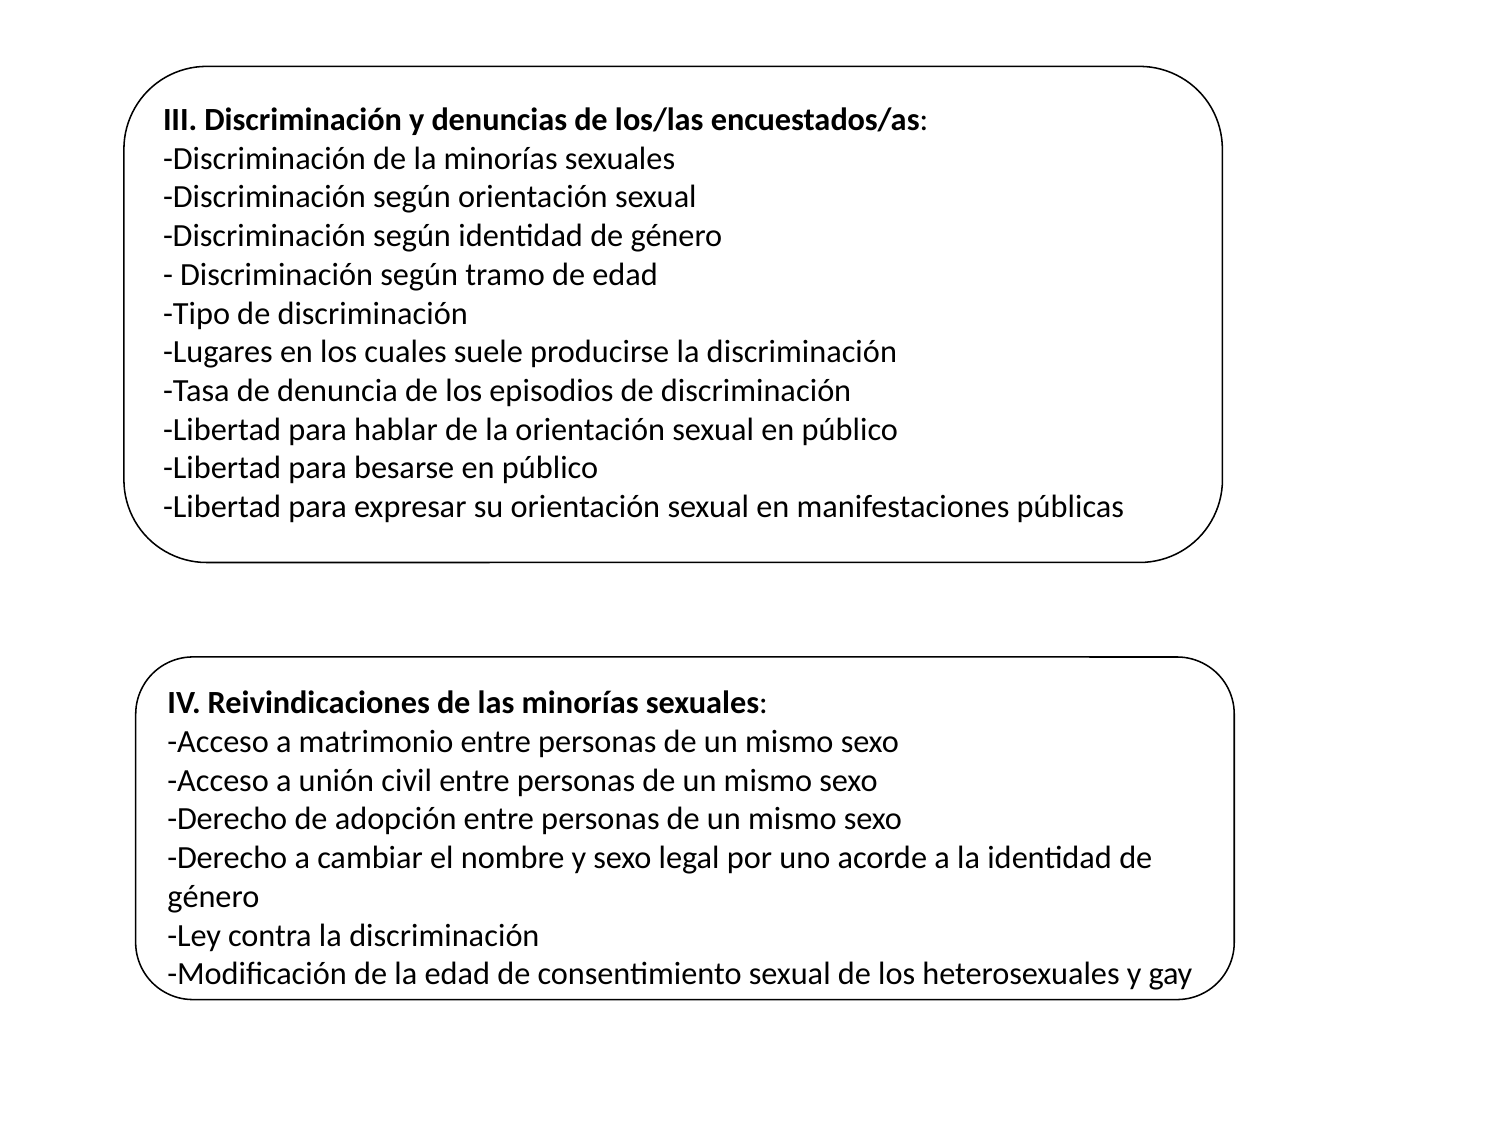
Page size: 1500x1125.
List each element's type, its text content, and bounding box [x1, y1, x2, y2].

text_box III. Discriminación y denuncias de los/las encuestados/as: -Discriminación de la minorías sexuales -Discriminación según orientación sexual -Discriminación según identidad de género - Discriminación según tramo de edad -Tipo de discriminación -Lugares en los cuales suele producirse la discriminación -Tasa de denuncia de los episodios de discriminación -Libertad para hablar de la orientación sexual en público -Libertad para besarse en público -Libertad para expresar su orientación sexual en manifestaciones públicas [123, 66, 1223, 563]
text_box IV. Reivindicaciones de las minorías sexuales: -Acceso a matrimonio entre personas de un mismo sexo -Acceso a unión civil entre personas de un mismo sexo -Derecho de adopción entre personas de un mismo sexo -Derecho a cambiar el nombre y sexo legal por uno acorde a la identidad de género -Ley contra la discriminación -Modificación de la edad de consentimiento sexual de los heterosexuales y gay [135, 656, 1235, 1000]
